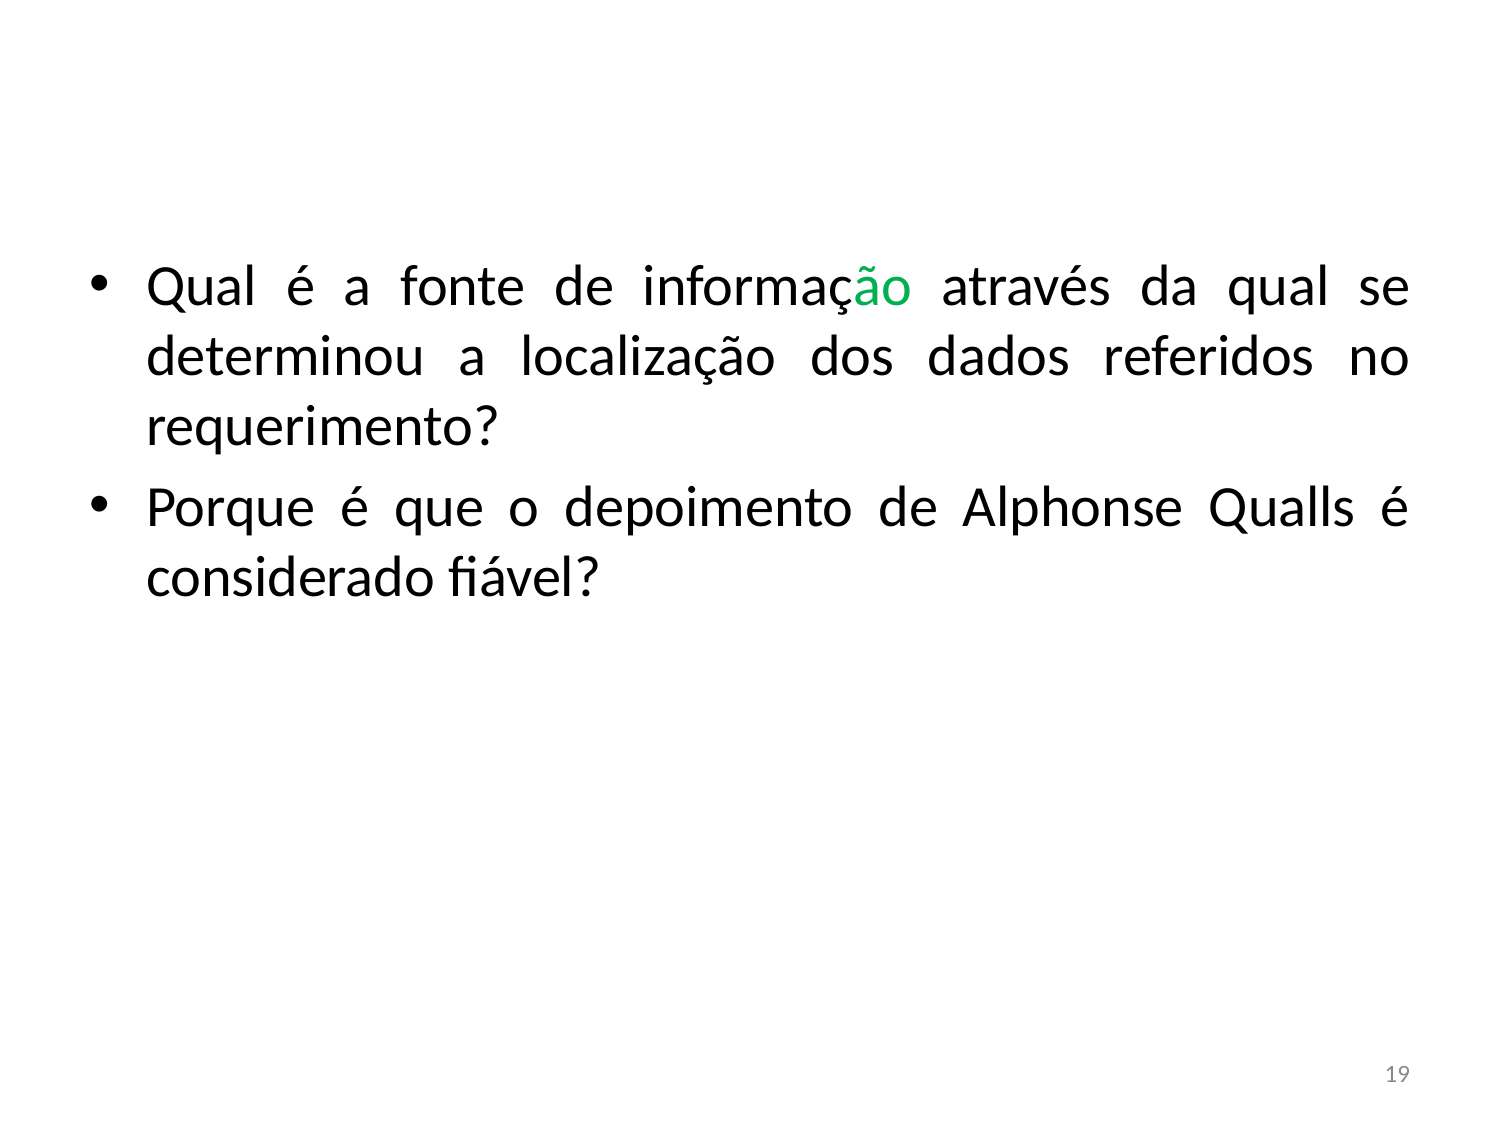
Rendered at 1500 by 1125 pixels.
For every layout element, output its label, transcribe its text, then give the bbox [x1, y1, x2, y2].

slide_number 19 [1074, 1042, 1425, 1103]
text_box Qual é a fonte de informação através da qual se determinou a localização dos dados referidos no requerimento? Porque é que o depoimento de Alphonse Qualls é considerado fiável? [74, 239, 1425, 1116]
